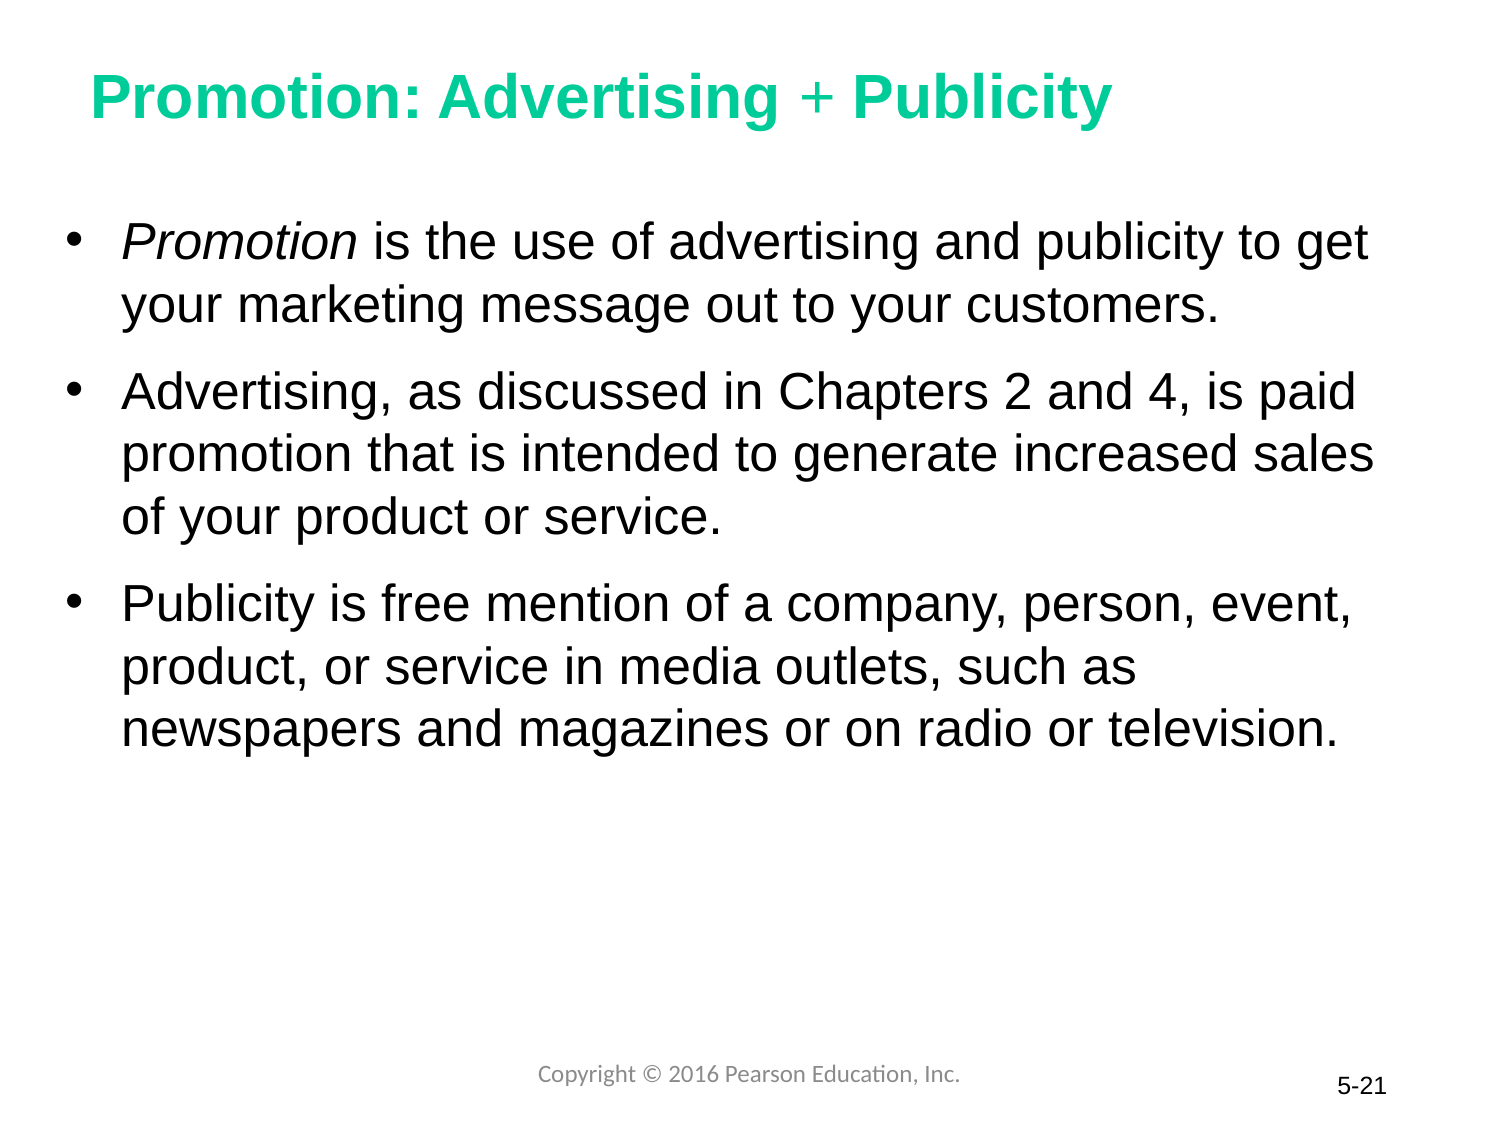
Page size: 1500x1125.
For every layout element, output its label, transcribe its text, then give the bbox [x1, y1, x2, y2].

list Promotion is the use of advertising and publicity to get your marketing message out to your customers. Advertising, as discussed in Chapters 2 and 4, is paid promotion that is intended to generate increased sales of your product or service. Publicity is free mention of a company, person, event, product, or service in media outlets, such as newspapers and magazines or on radio or television. [50, 200, 1400, 943]
title Promotion: Advertising + Publicity [75, 0, 1425, 188]
footer Copyright © 2016 Pearson Education, Inc. [512, 1042, 988, 1103]
